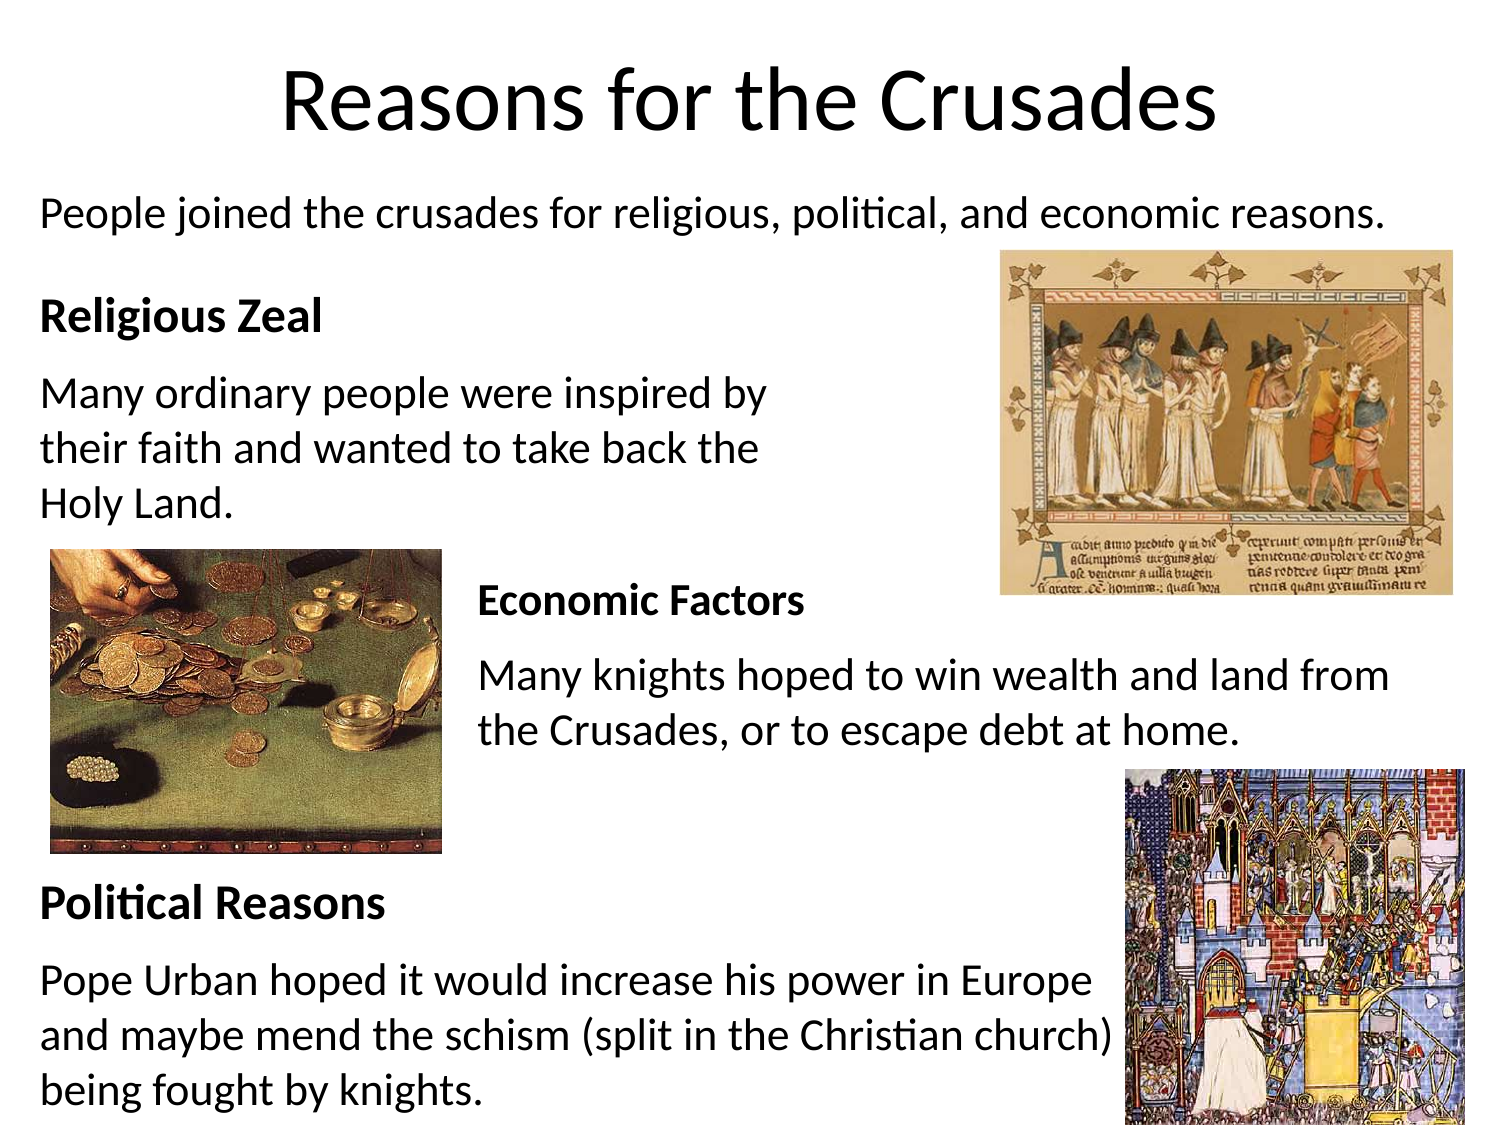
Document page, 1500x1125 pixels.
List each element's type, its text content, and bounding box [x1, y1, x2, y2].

title Reasons for the Crusades [75, 0, 1425, 174]
text_box Economic Factors Many knights hoped to win wealth and land from the Crusades, or to escape debt at home. [462, 562, 1463, 763]
picture [49, 549, 442, 854]
picture [999, 249, 1454, 596]
text_box People joined the crusades for religious, political, and economic reasons. [24, 174, 1463, 245]
text_box Religious Zeal Many ordinary people were inspired by their faith and wanted to take back the Holy Land. [24, 275, 863, 535]
picture [1124, 769, 1466, 1125]
text_box Political Reasons Pope Urban hoped it would increase his power in Europe and maybe mend the schism (split in the Christian church) being fought by knights. [24, 862, 1119, 1123]
